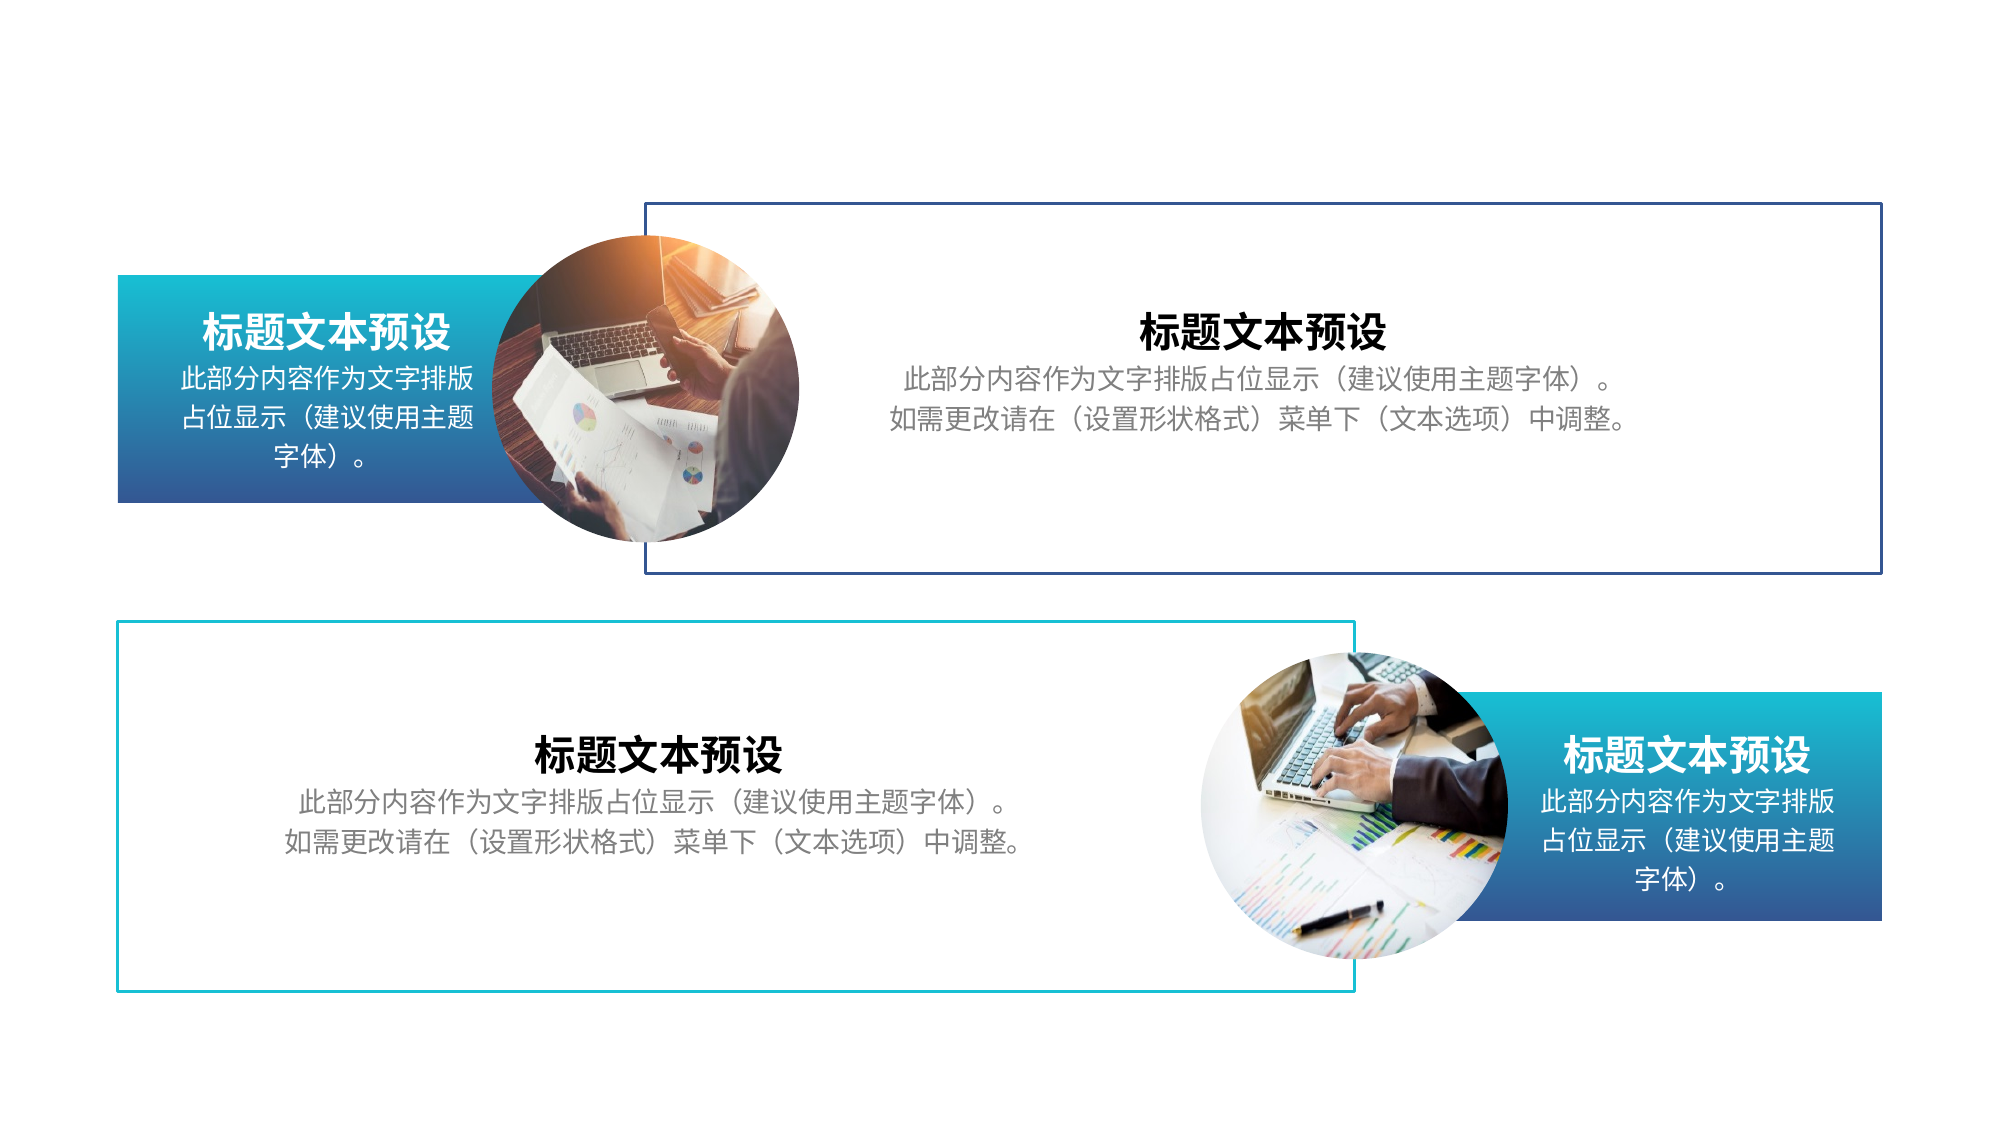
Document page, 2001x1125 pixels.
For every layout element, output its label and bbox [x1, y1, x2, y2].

text_box [846, 305, 1682, 473]
text_box [117, 235, 800, 543]
text_box [645, 203, 1882, 574]
text_box [117, 621, 1355, 992]
text_box [241, 728, 1077, 896]
text_box [1200, 652, 1883, 960]
